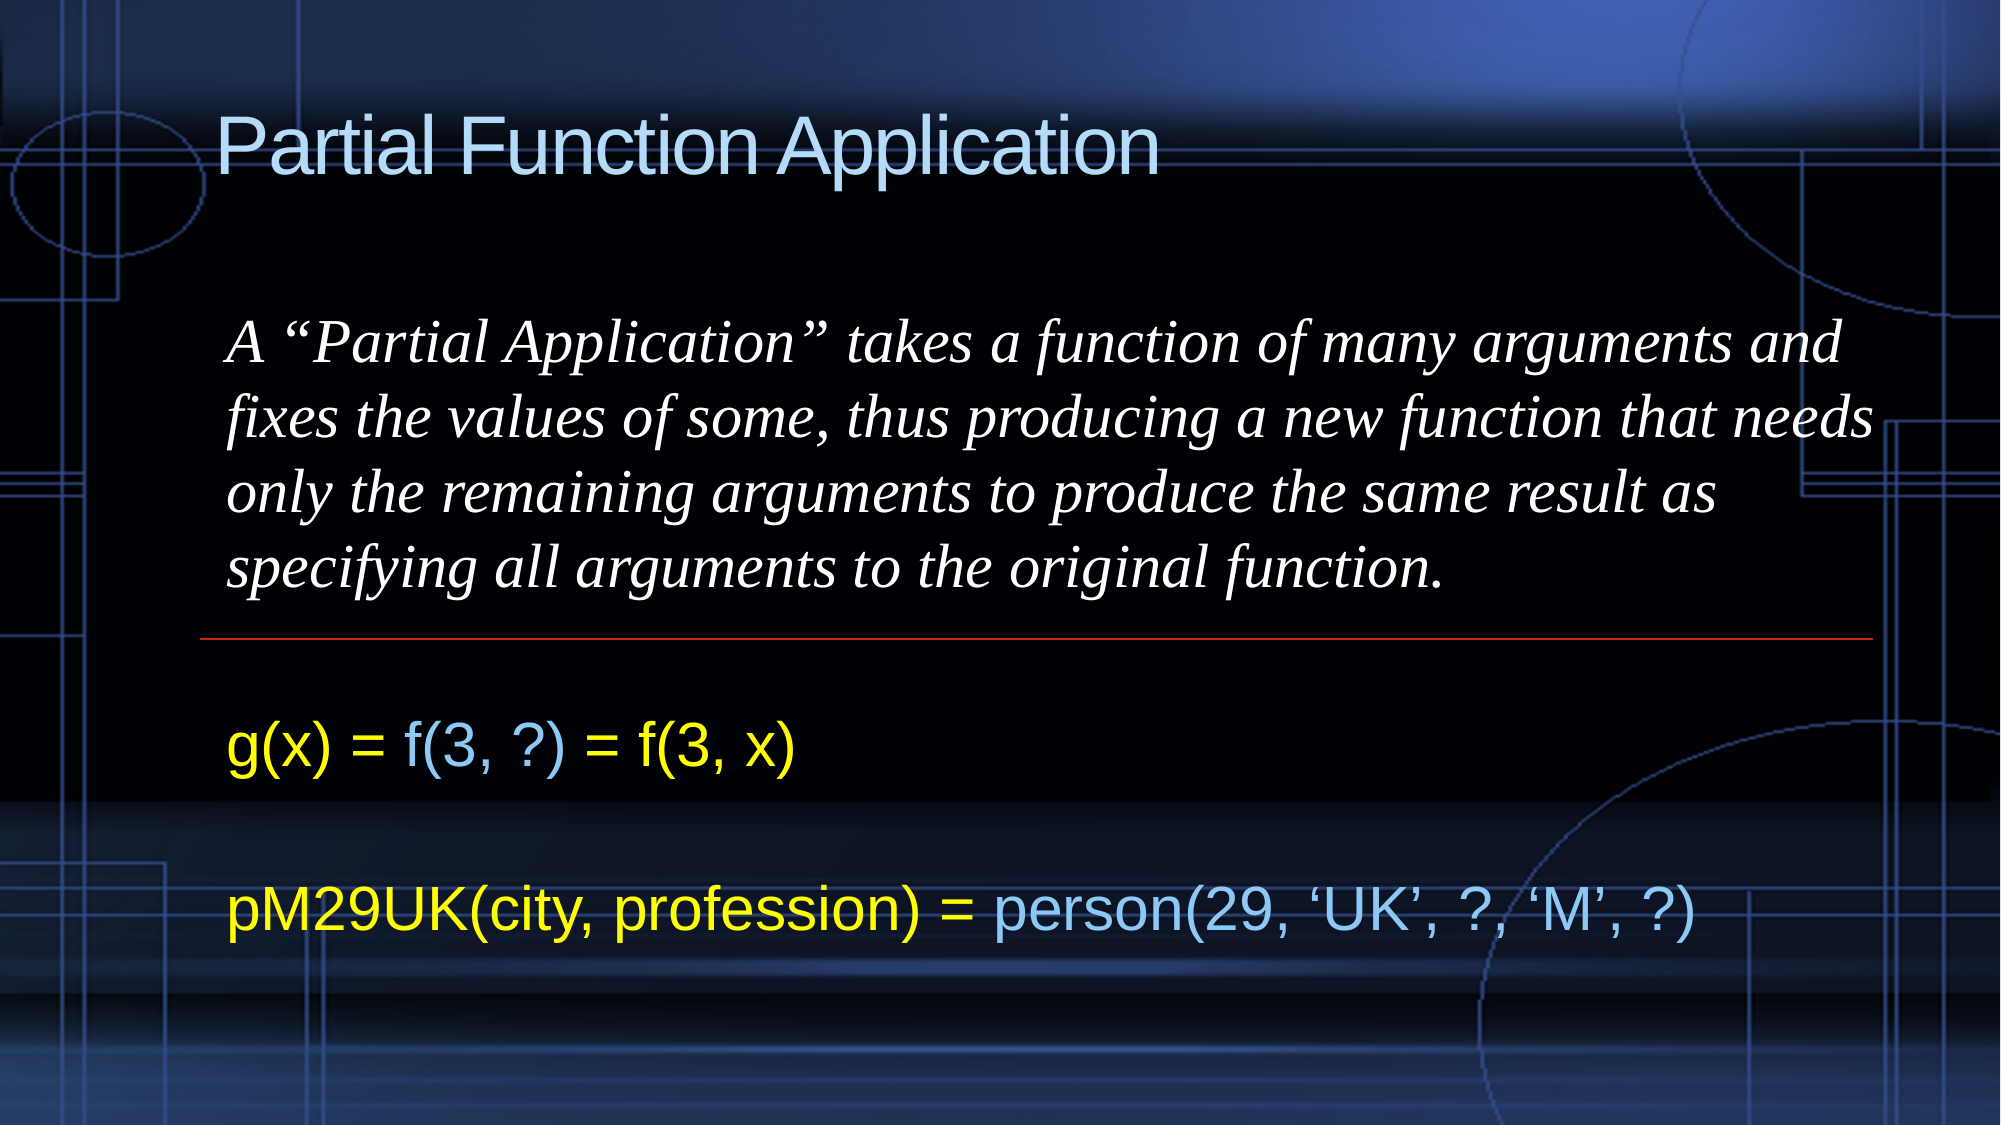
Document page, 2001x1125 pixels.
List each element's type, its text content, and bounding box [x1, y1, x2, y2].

picture [0, 0, 2001, 1125]
title Partial Function Application [200, 83, 1900, 234]
list A “Partial Application” takes a function of many arguments and fixes the values of some, thus producing a new function that needs only the remaining arguments to produce the same result as specifying all arguments to the original function. g(x) = f(3, ?) = f(3, x) pM29UK(city, profession) = person(29, ‘UK’, ?, ‘M’, ?) [200, 292, 1900, 1043]
